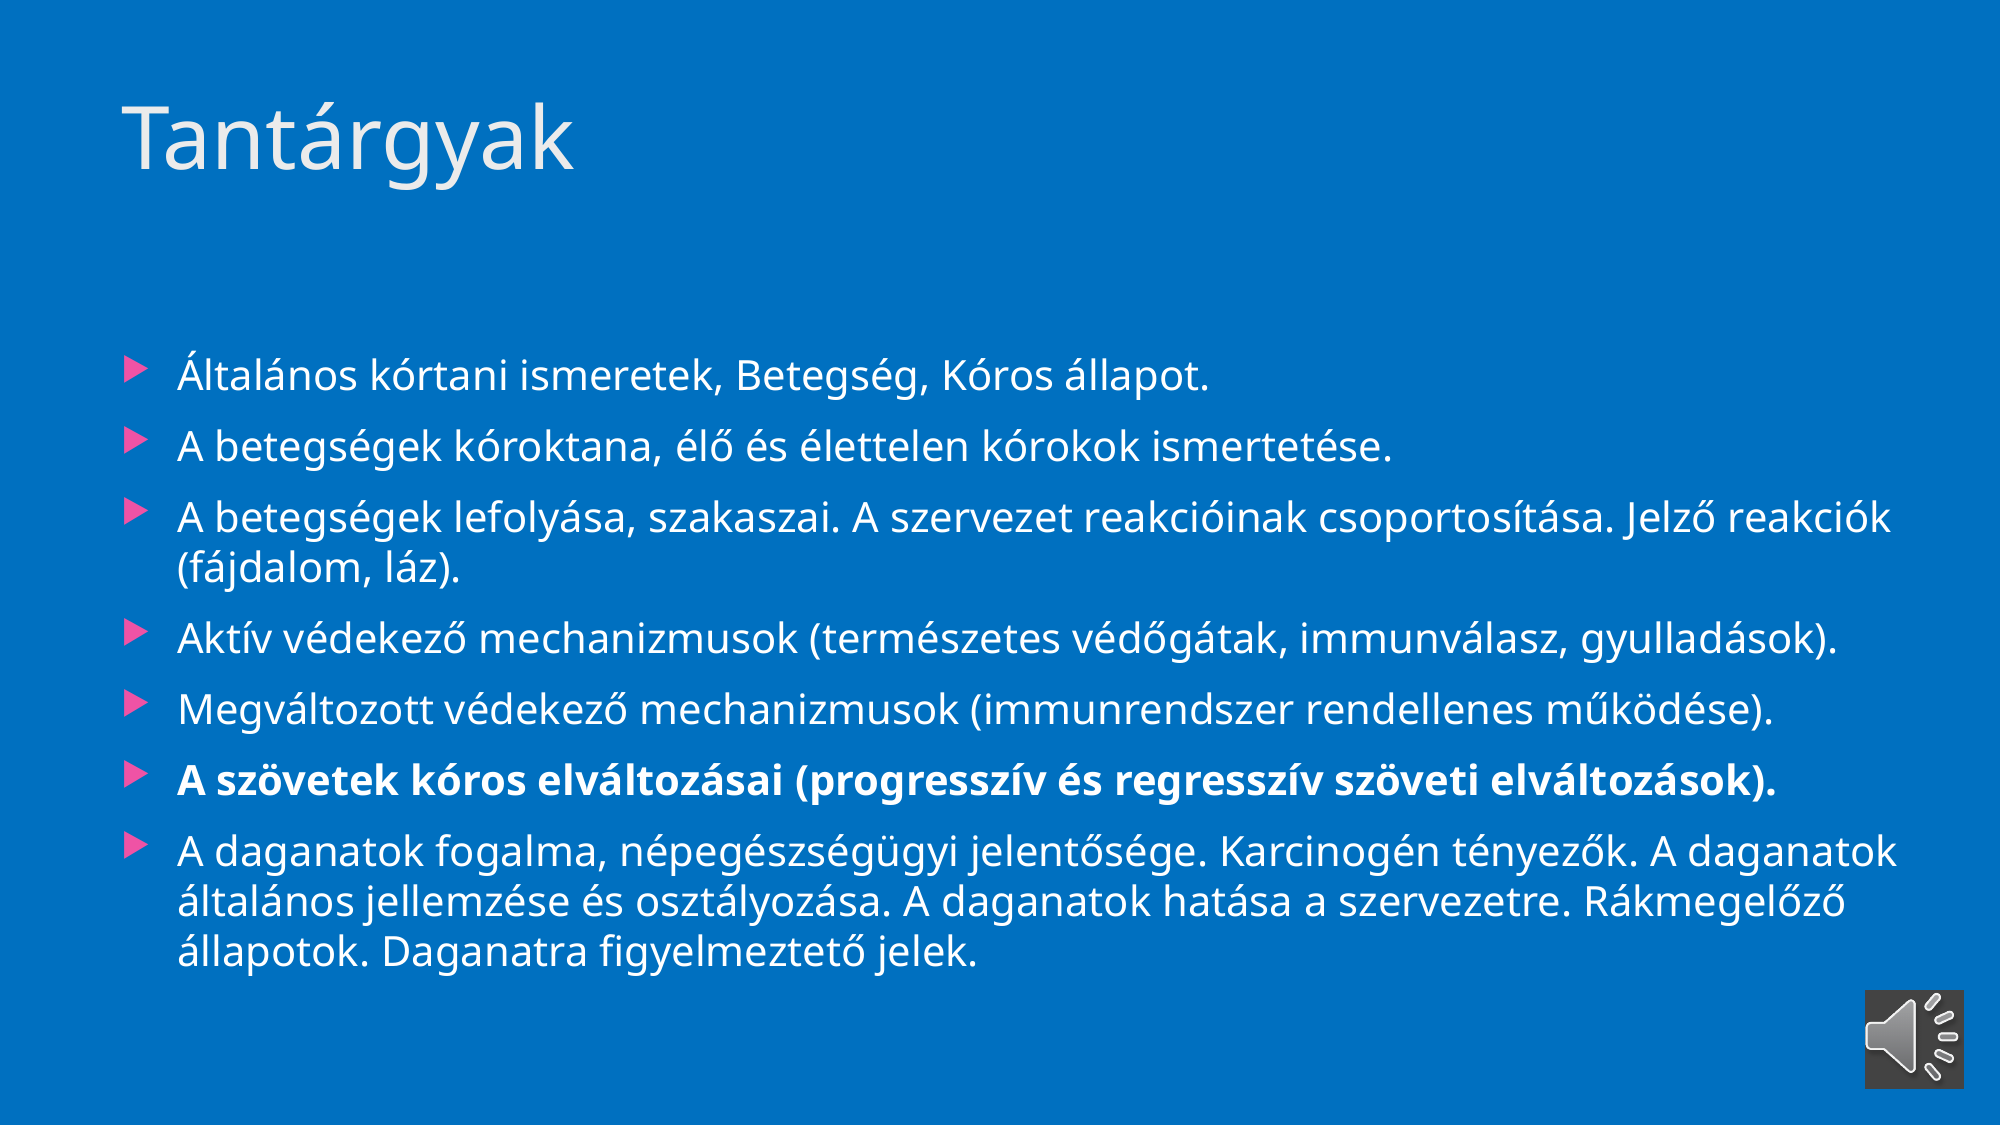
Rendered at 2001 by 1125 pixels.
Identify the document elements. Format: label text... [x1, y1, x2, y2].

title Tantárgyak [106, 74, 1649, 304]
list Általános kórtani ismeretek, Betegség, Kóros állapot. A betegségek kóroktana, élő és élettelen kórokok ismertetése. A betegségek lefolyása, szakaszai. A szervezet reakcióinak csoportosítása. Jelző reakciók (fájdalom, láz). Aktív védekező mechanizmusok (természetes védőgátak, immunválasz, gyulladások). Megváltozott védekező mechanizmusok (immunrendszer rendellenes működése). A szövetek kóros elváltozásai (progresszív és regresszív szöveti elváltozások). A daganatok fogalma, népegészségügyi jelentősége. Karcinogén tényezők. A daganatok általános jellemzése és osztályozása. A daganatok hatása a szervezetre. Rákmegelőző állapotok. Daganatra figyelmeztető jelek. [106, 341, 1925, 1030]
picture [1864, 989, 1965, 1090]
